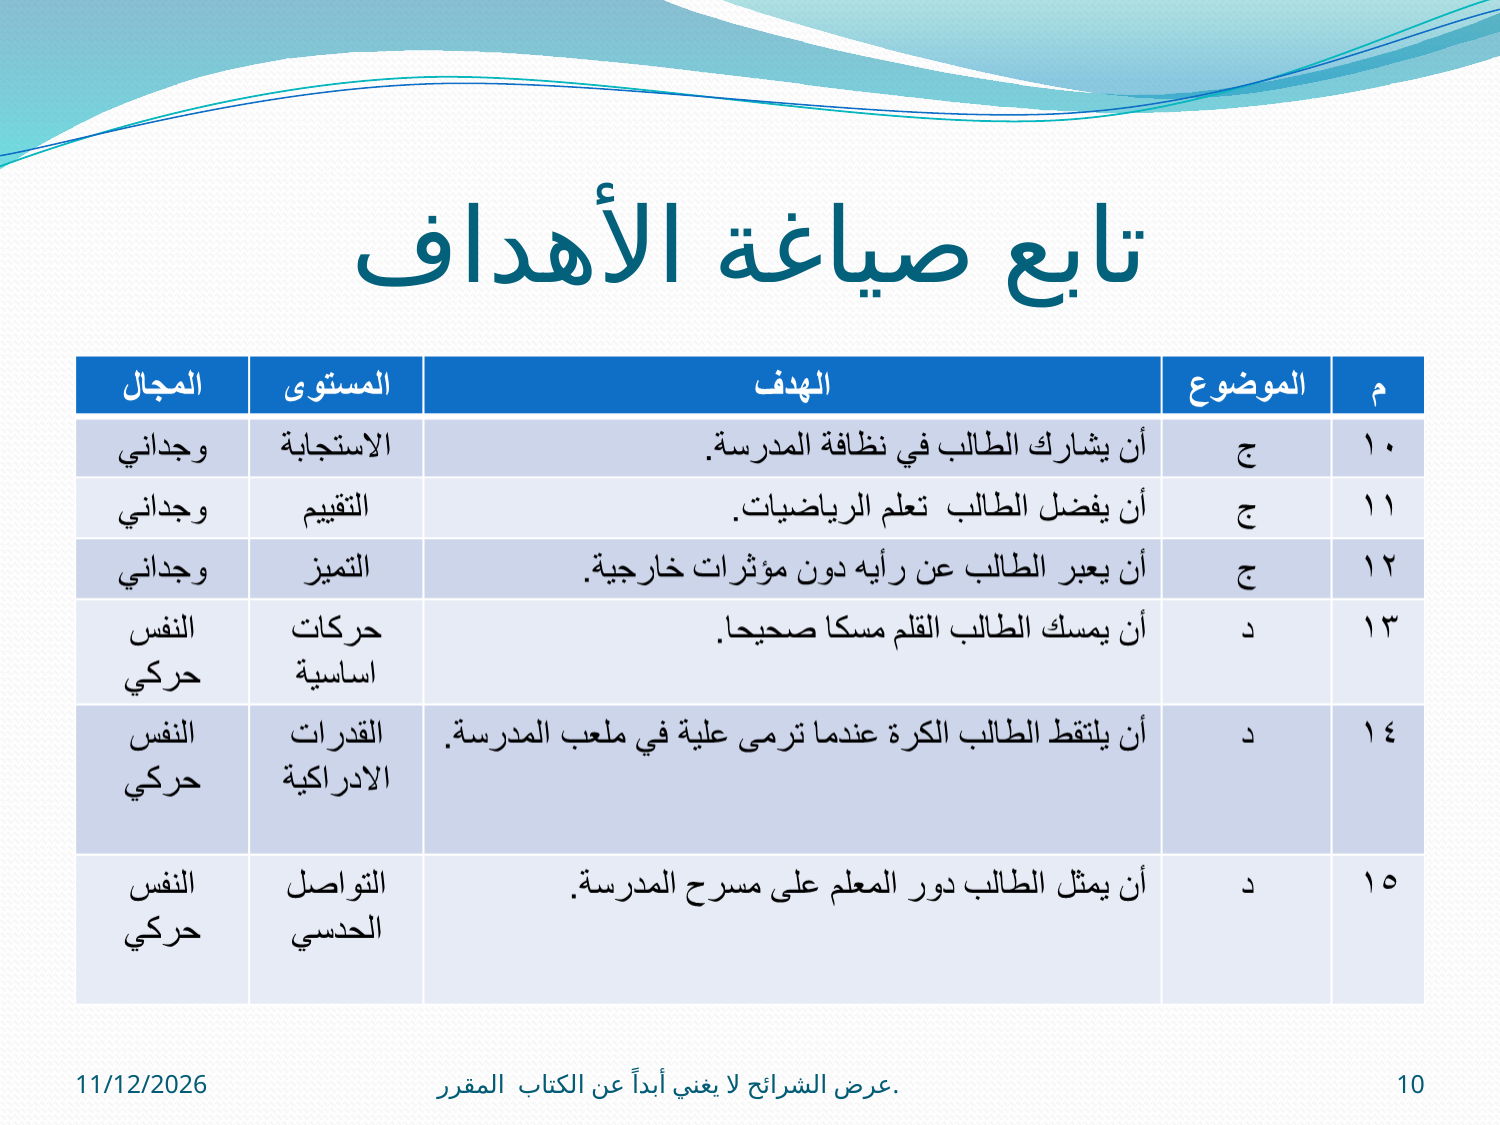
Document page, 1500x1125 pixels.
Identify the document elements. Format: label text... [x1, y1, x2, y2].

slide_number 10 [1299, 1042, 1425, 1103]
title تابع صياغة الأهداف [75, 115, 1425, 303]
footer عرض الشرائح لا يغني أبداً عن الكتاب المقرر. [437, 1042, 988, 1103]
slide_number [75, 1042, 425, 1103]
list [74, 350, 1426, 1005]
